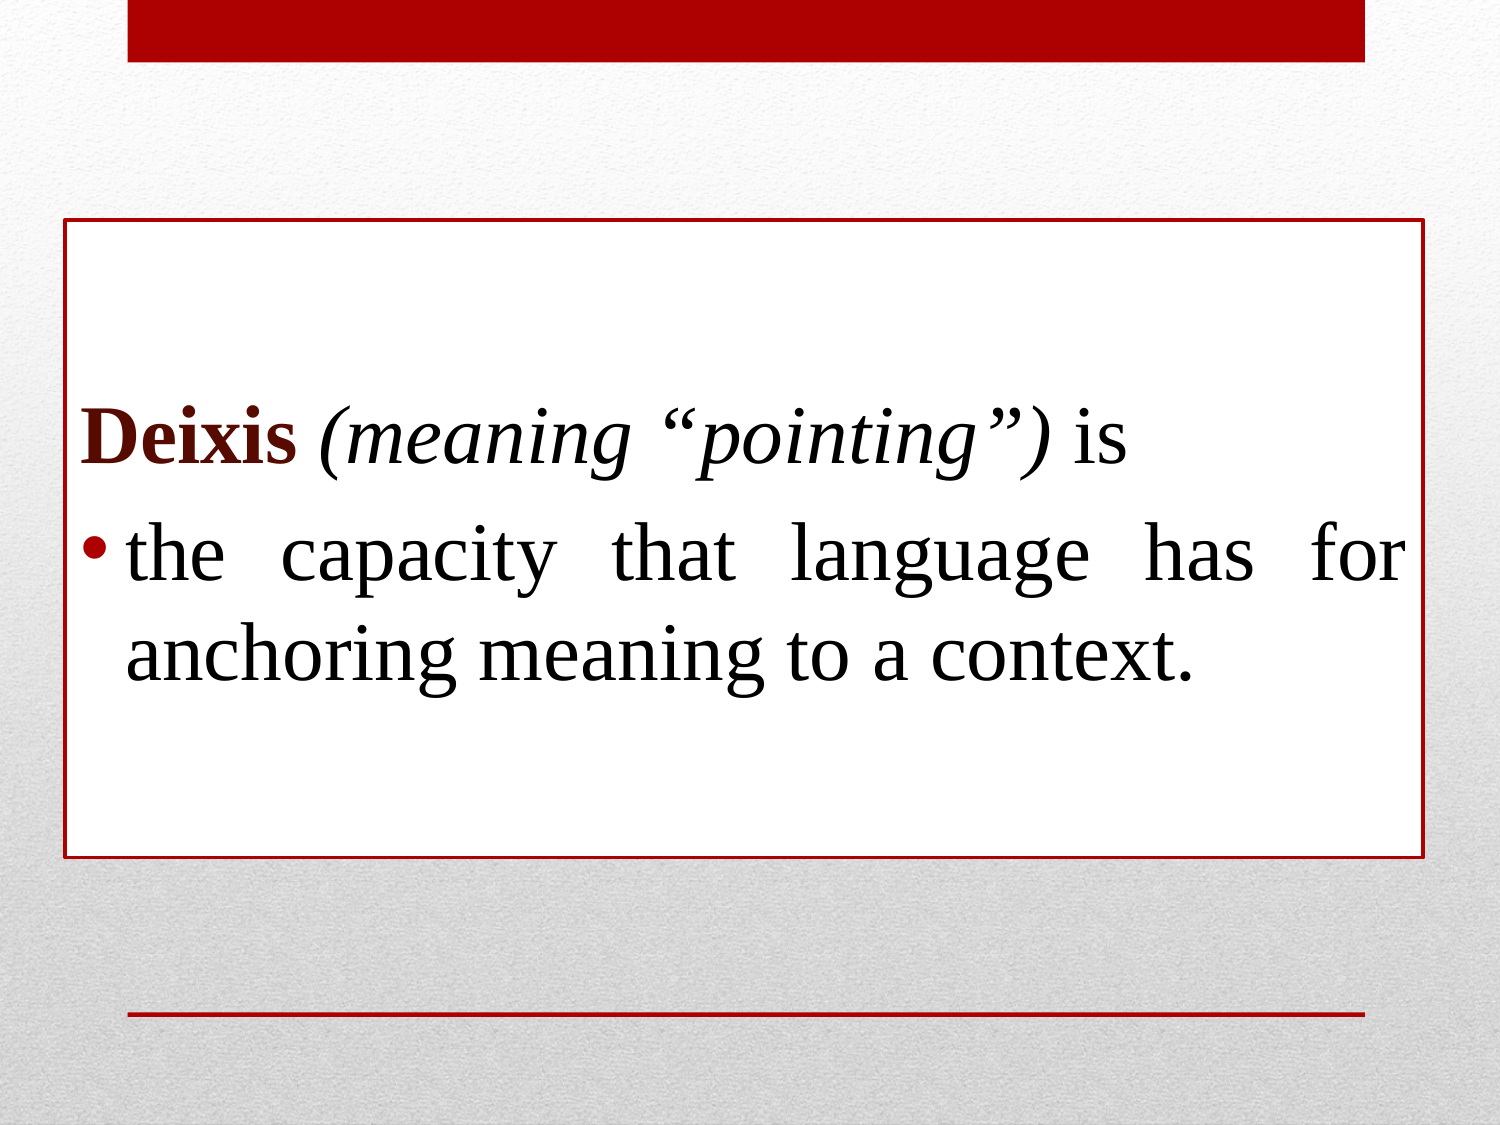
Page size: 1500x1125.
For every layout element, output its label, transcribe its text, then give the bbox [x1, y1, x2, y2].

list Deixis (meaning “pointing”) is the capacity that language has for anchoring meaning to a context. [63, 218, 1425, 859]
